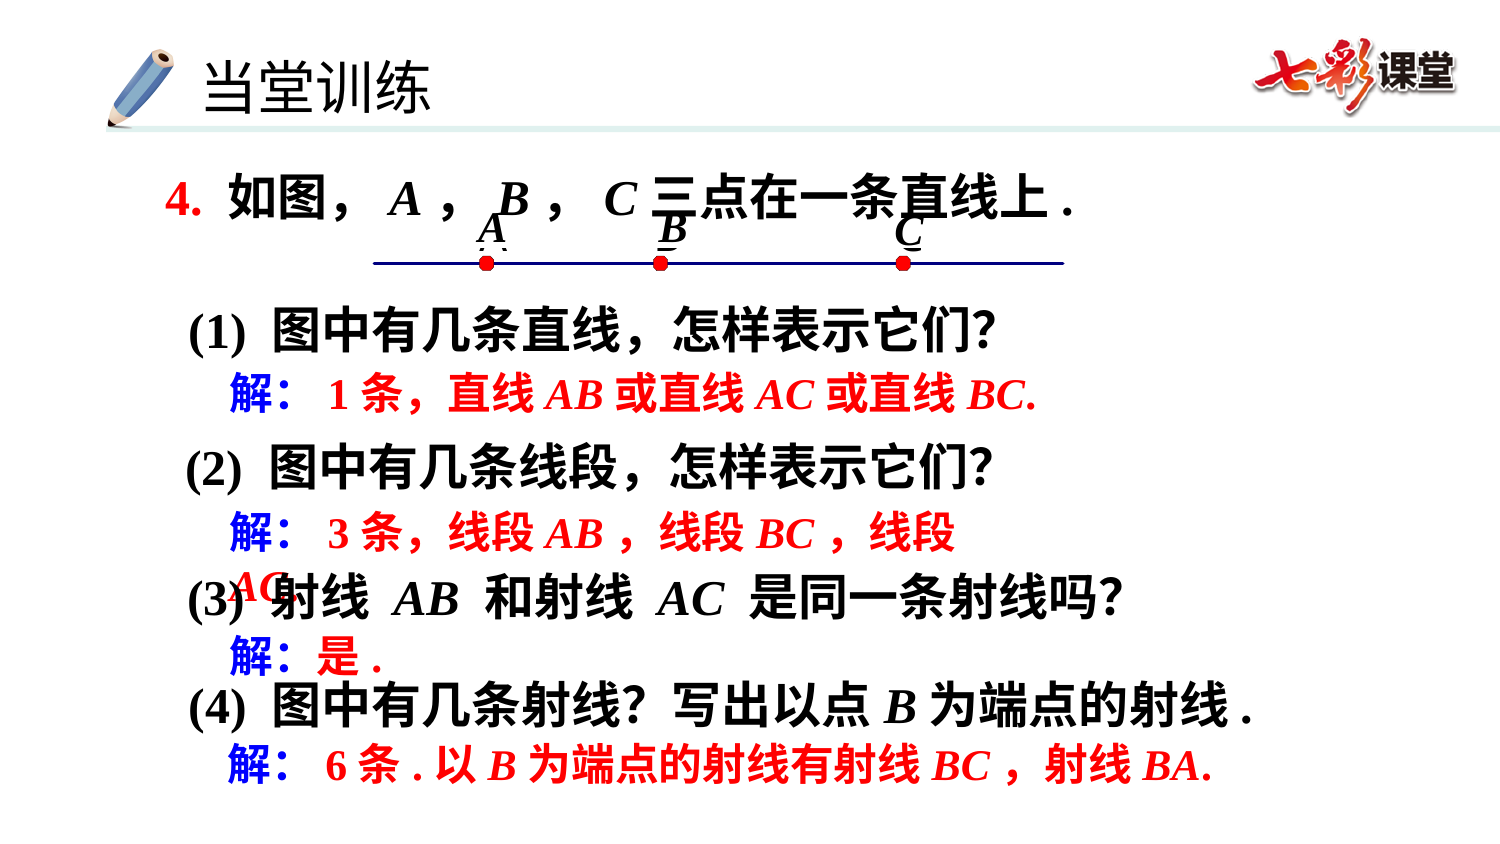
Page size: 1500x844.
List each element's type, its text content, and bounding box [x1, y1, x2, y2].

text_box B [643, 190, 712, 246]
text_box 4. 如图，A，B，C三点在一条直线上. [150, 128, 1125, 234]
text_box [157, 291, 1358, 742]
text_box A [463, 191, 531, 246]
picture [1249, 32, 1461, 118]
text_box 解：6条.以B为端点的射线有射线BC，射线BA. [212, 728, 1500, 797]
text_box C [879, 193, 948, 246]
picture [100, 32, 181, 146]
picture [332, 248, 1113, 291]
